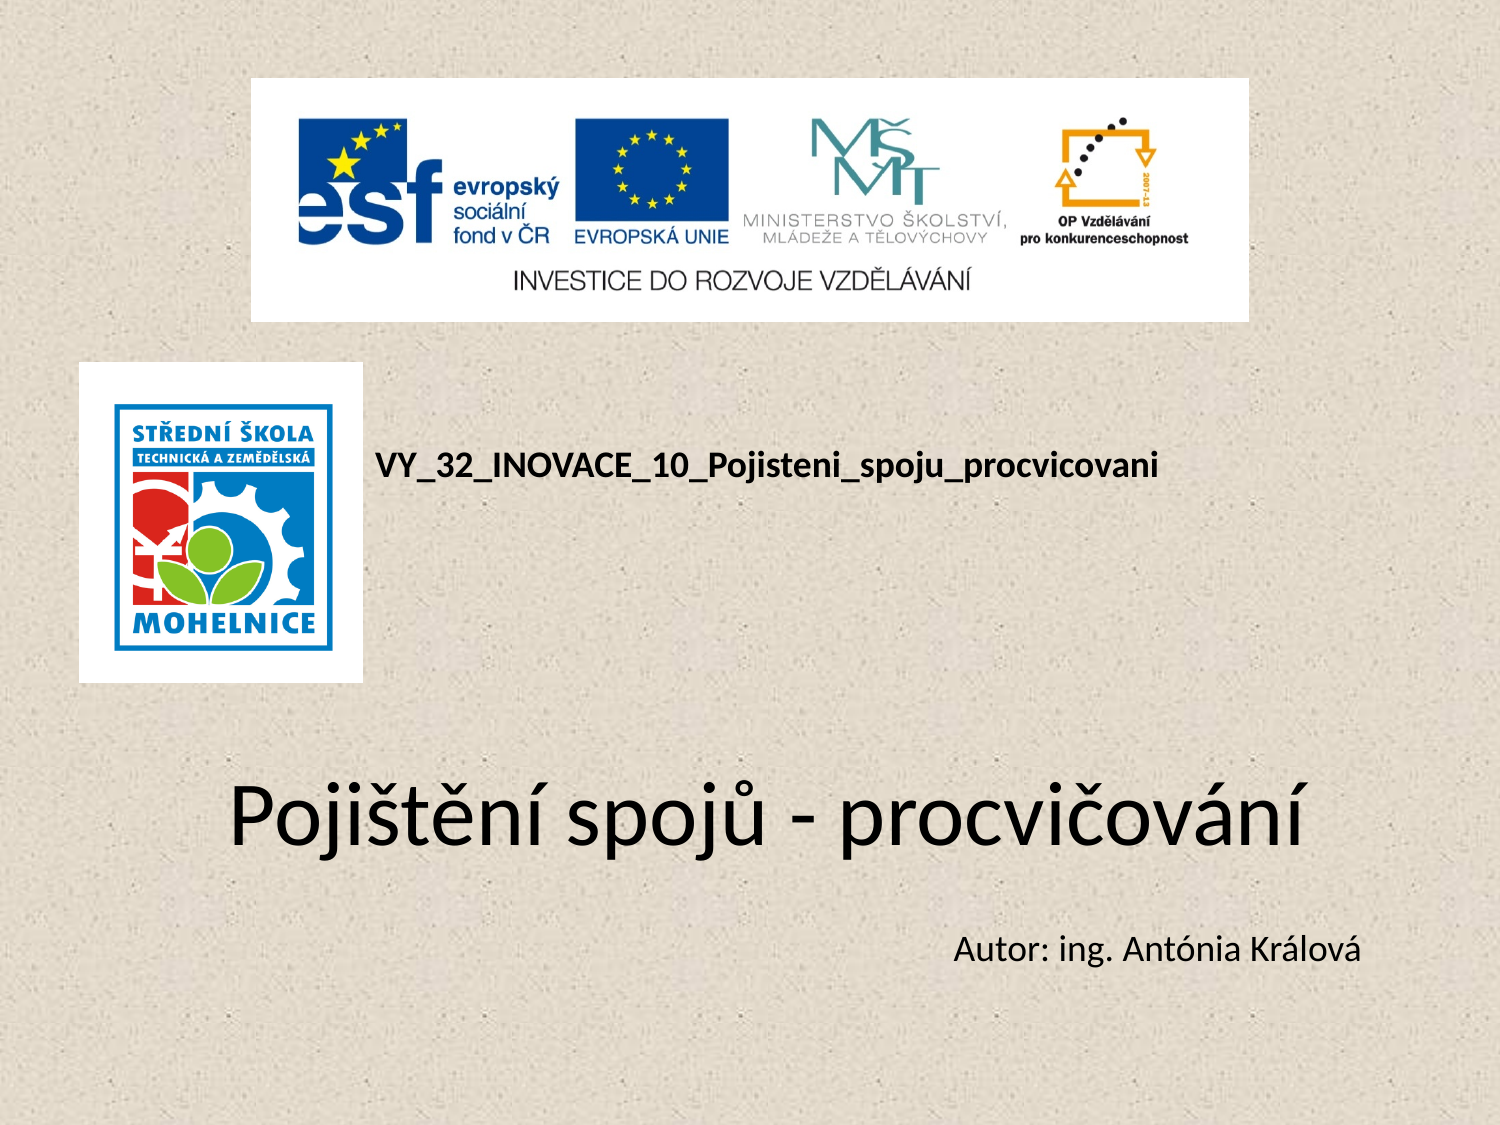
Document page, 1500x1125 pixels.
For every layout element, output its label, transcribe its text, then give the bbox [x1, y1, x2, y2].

text_box VY_32_INOVACE_10_Pojisteni_spoju_procvicovani [368, 432, 1176, 493]
picture [0, 0, 1500, 1125]
title Pojištění spojů - procvičování [130, 699, 1406, 917]
text_box Autor: ing. Antónia Králová [939, 916, 1436, 977]
